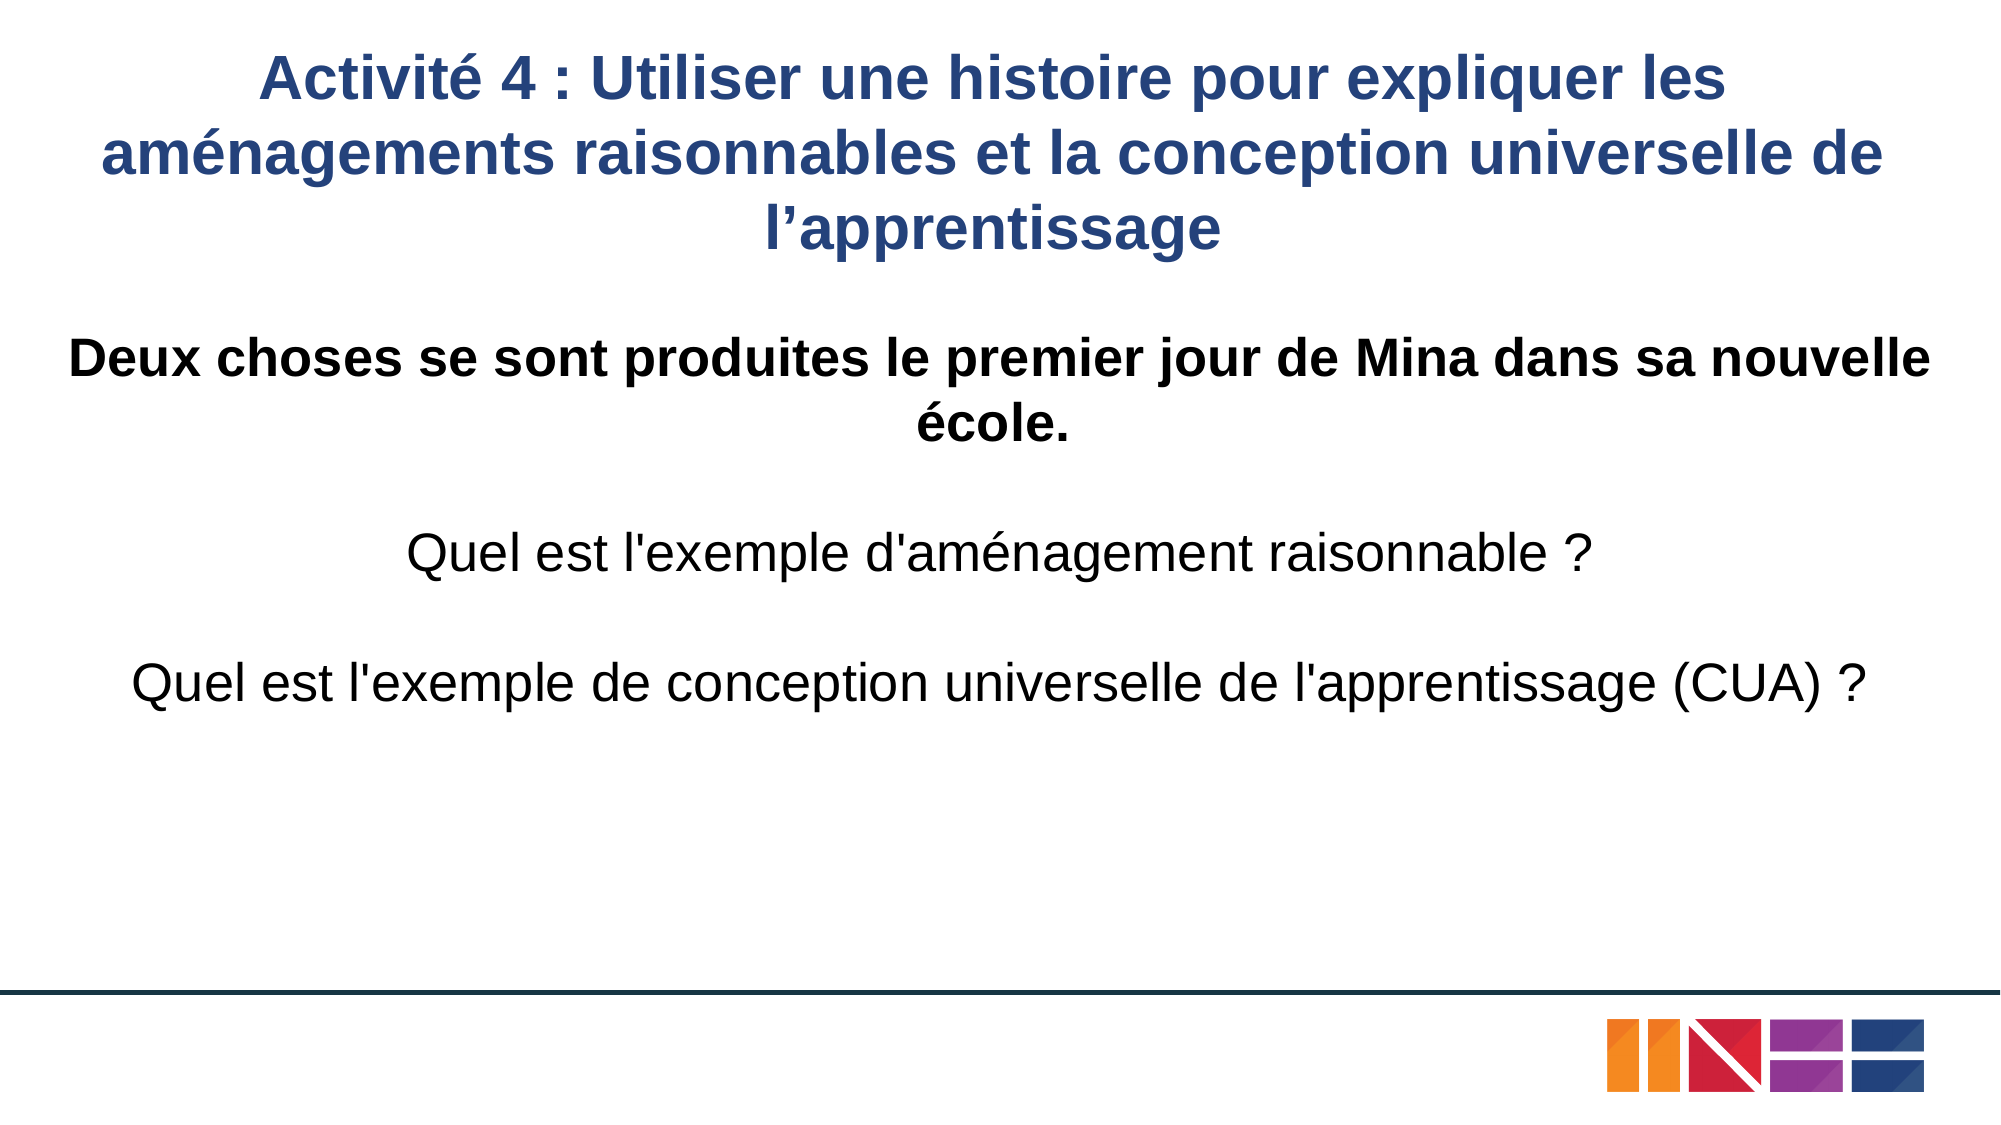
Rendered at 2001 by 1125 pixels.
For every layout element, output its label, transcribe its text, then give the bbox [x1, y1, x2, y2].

list Deux choses se sont produites le premier jour de Mina dans sa nouvelle école. Quel est l'exemple d'aménagement raisonnable ? Quel est l'exemple de conception universelle de l'apprentissage (CUA) ? [31, 172, 1971, 935]
title Activité 4 : Utiliser une histoire pour expliquer les aménagements raisonnables et la conception universelle de l’apprentissage [31, 40, 1957, 172]
picture [1607, 1019, 1924, 1092]
